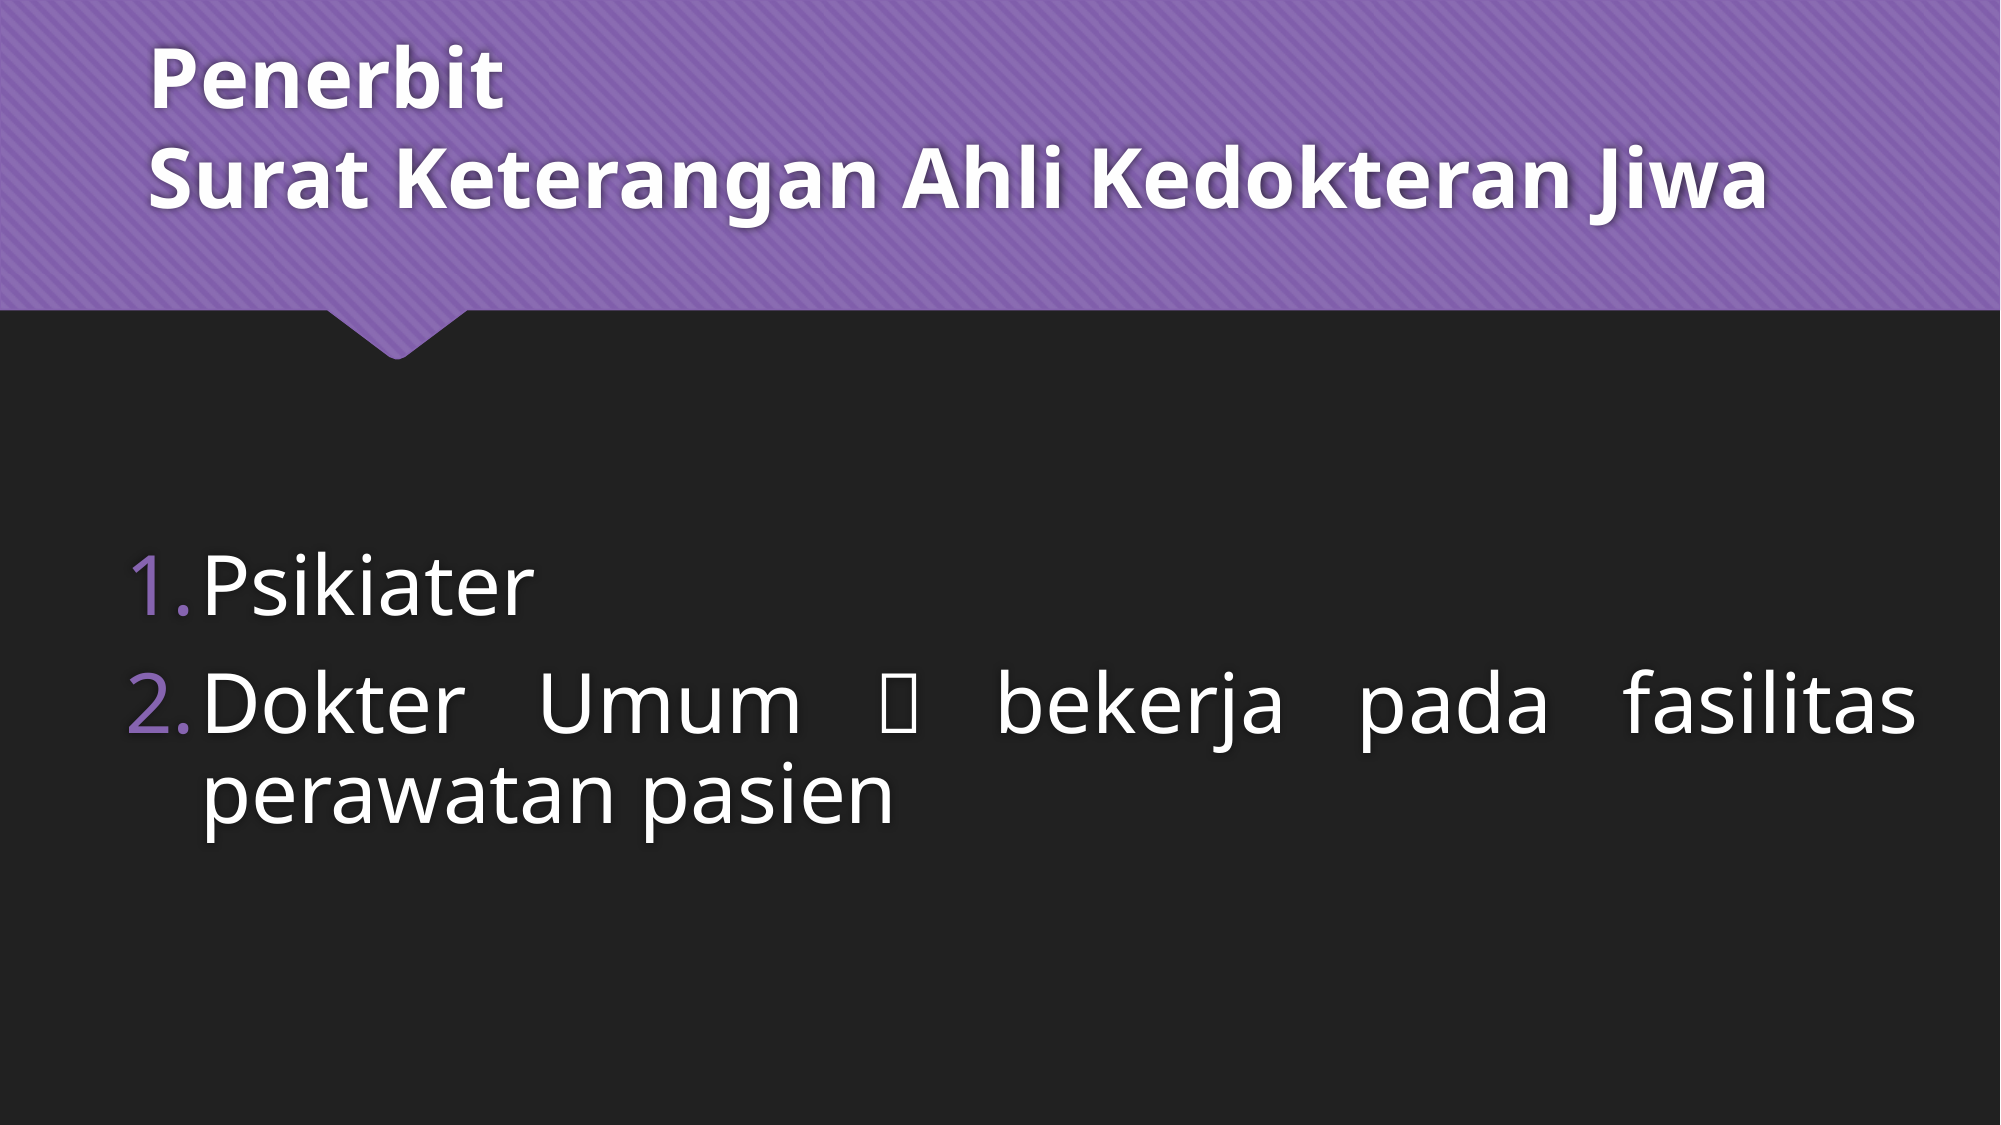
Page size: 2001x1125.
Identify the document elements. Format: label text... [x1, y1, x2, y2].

title Penerbit Surat Keterangan Ahli Kedokteran Jiwa [132, 73, 1868, 233]
list Psikiater Dokter Umum  bekerja pada fasilitas perawatan pasien [110, 347, 1935, 1038]
